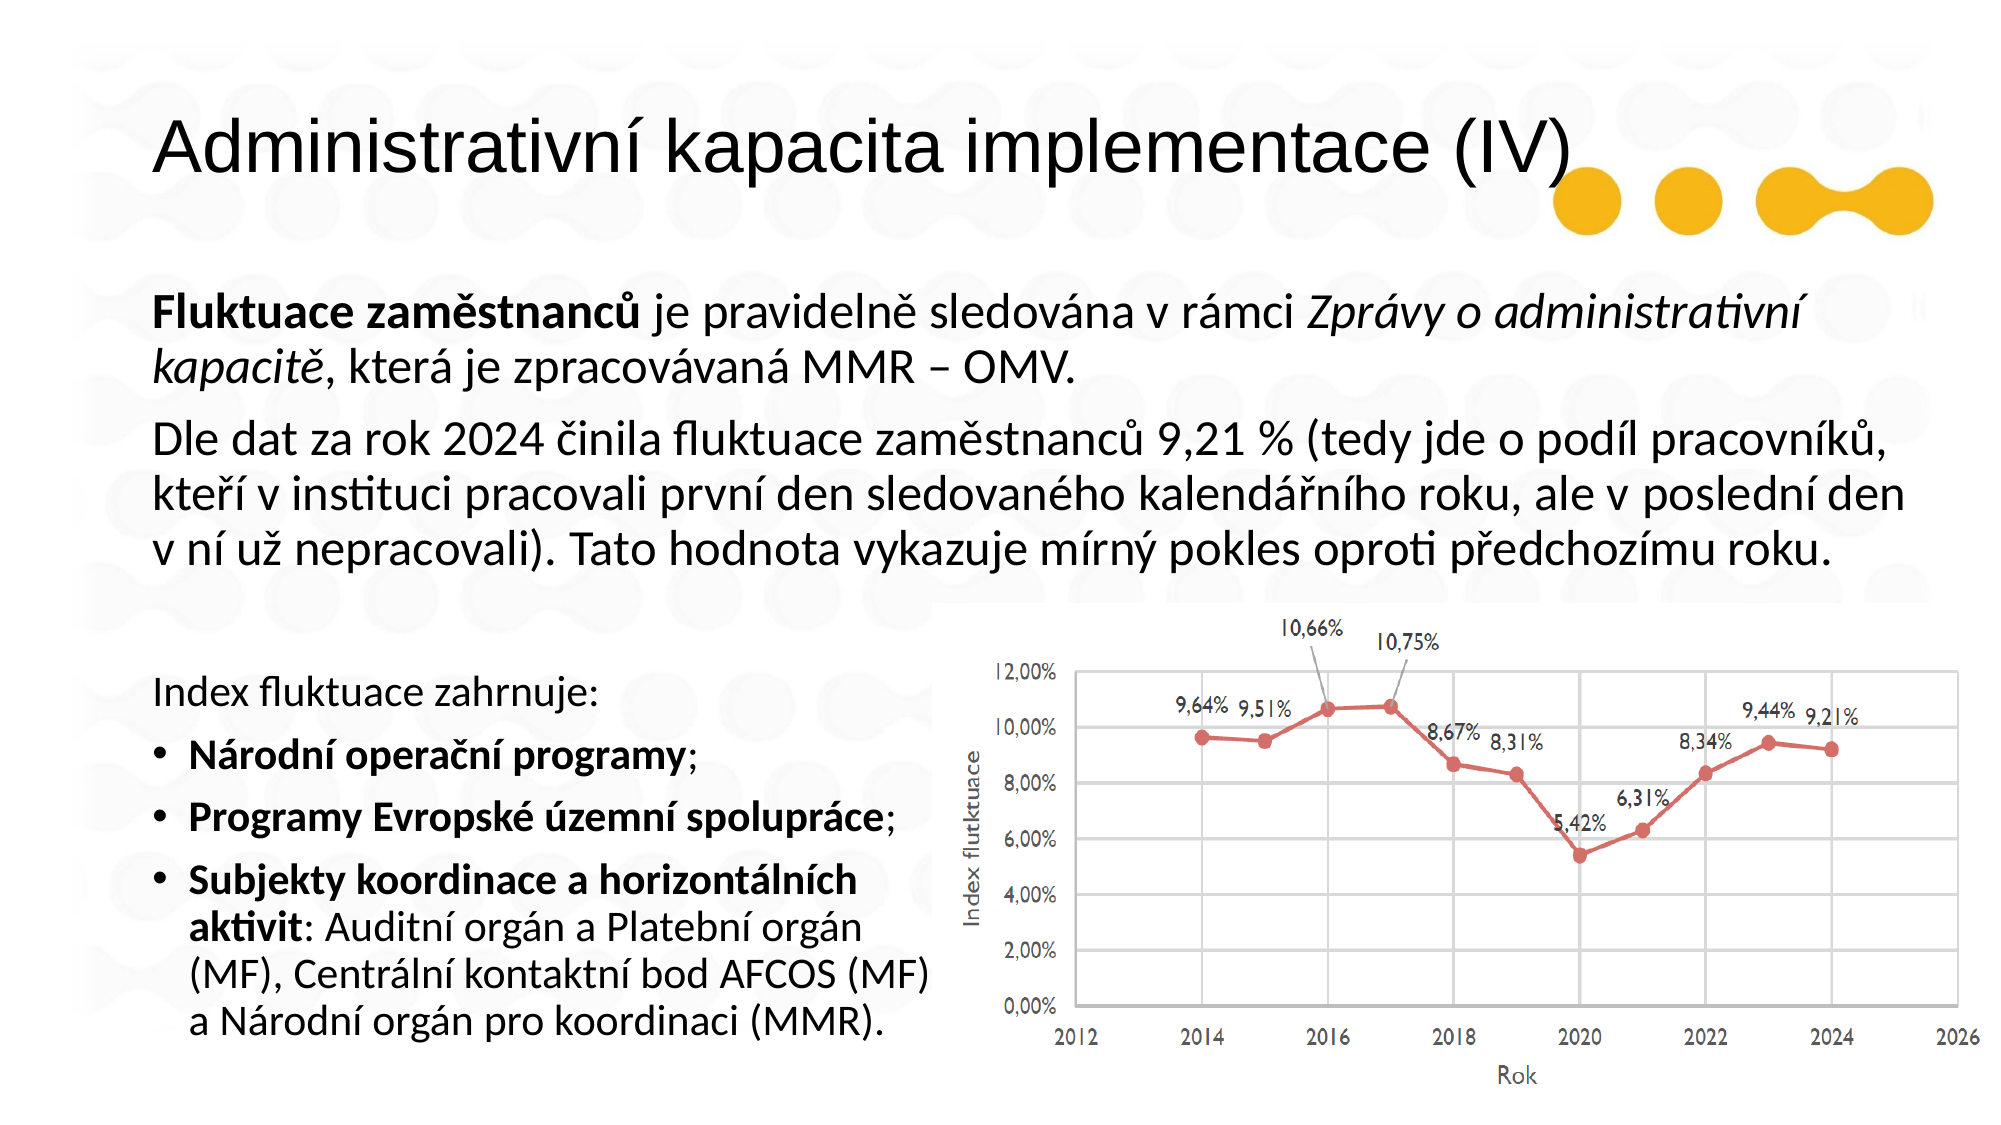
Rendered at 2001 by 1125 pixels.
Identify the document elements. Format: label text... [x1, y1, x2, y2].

text_box Index fluktuace zahrnuje: Národní operační programy; Programy Evropské územní spolupráce; Subjekty koordinace a horizontálních aktivit: Auditní orgán a Platební orgán (MF), Centrální kontaktní bod AFCOS (MF) a Národní orgán pro koordinaci (MMR). [137, 661, 931, 1066]
picture [100, 70, 2000, 1102]
title Administrativní kapacita implementace (IV) [137, 59, 1863, 237]
list Fluktuace zaměstnanců je pravidelně sledována v rámci Zprávy o administrativní kapacitě, která je zpracovávaná MMR – OMV. Dle dat za rok 2024 činila fluktuace zaměstnanců 9,21 % (tedy jde o podíl pracovníků, kteří v instituci pracovali první den sledovaného kalendářního roku, ale v poslední den v ní už nepracovali). Tato hodnota vykazuje mírný pokles oproti předchozímu roku. [137, 277, 1947, 640]
